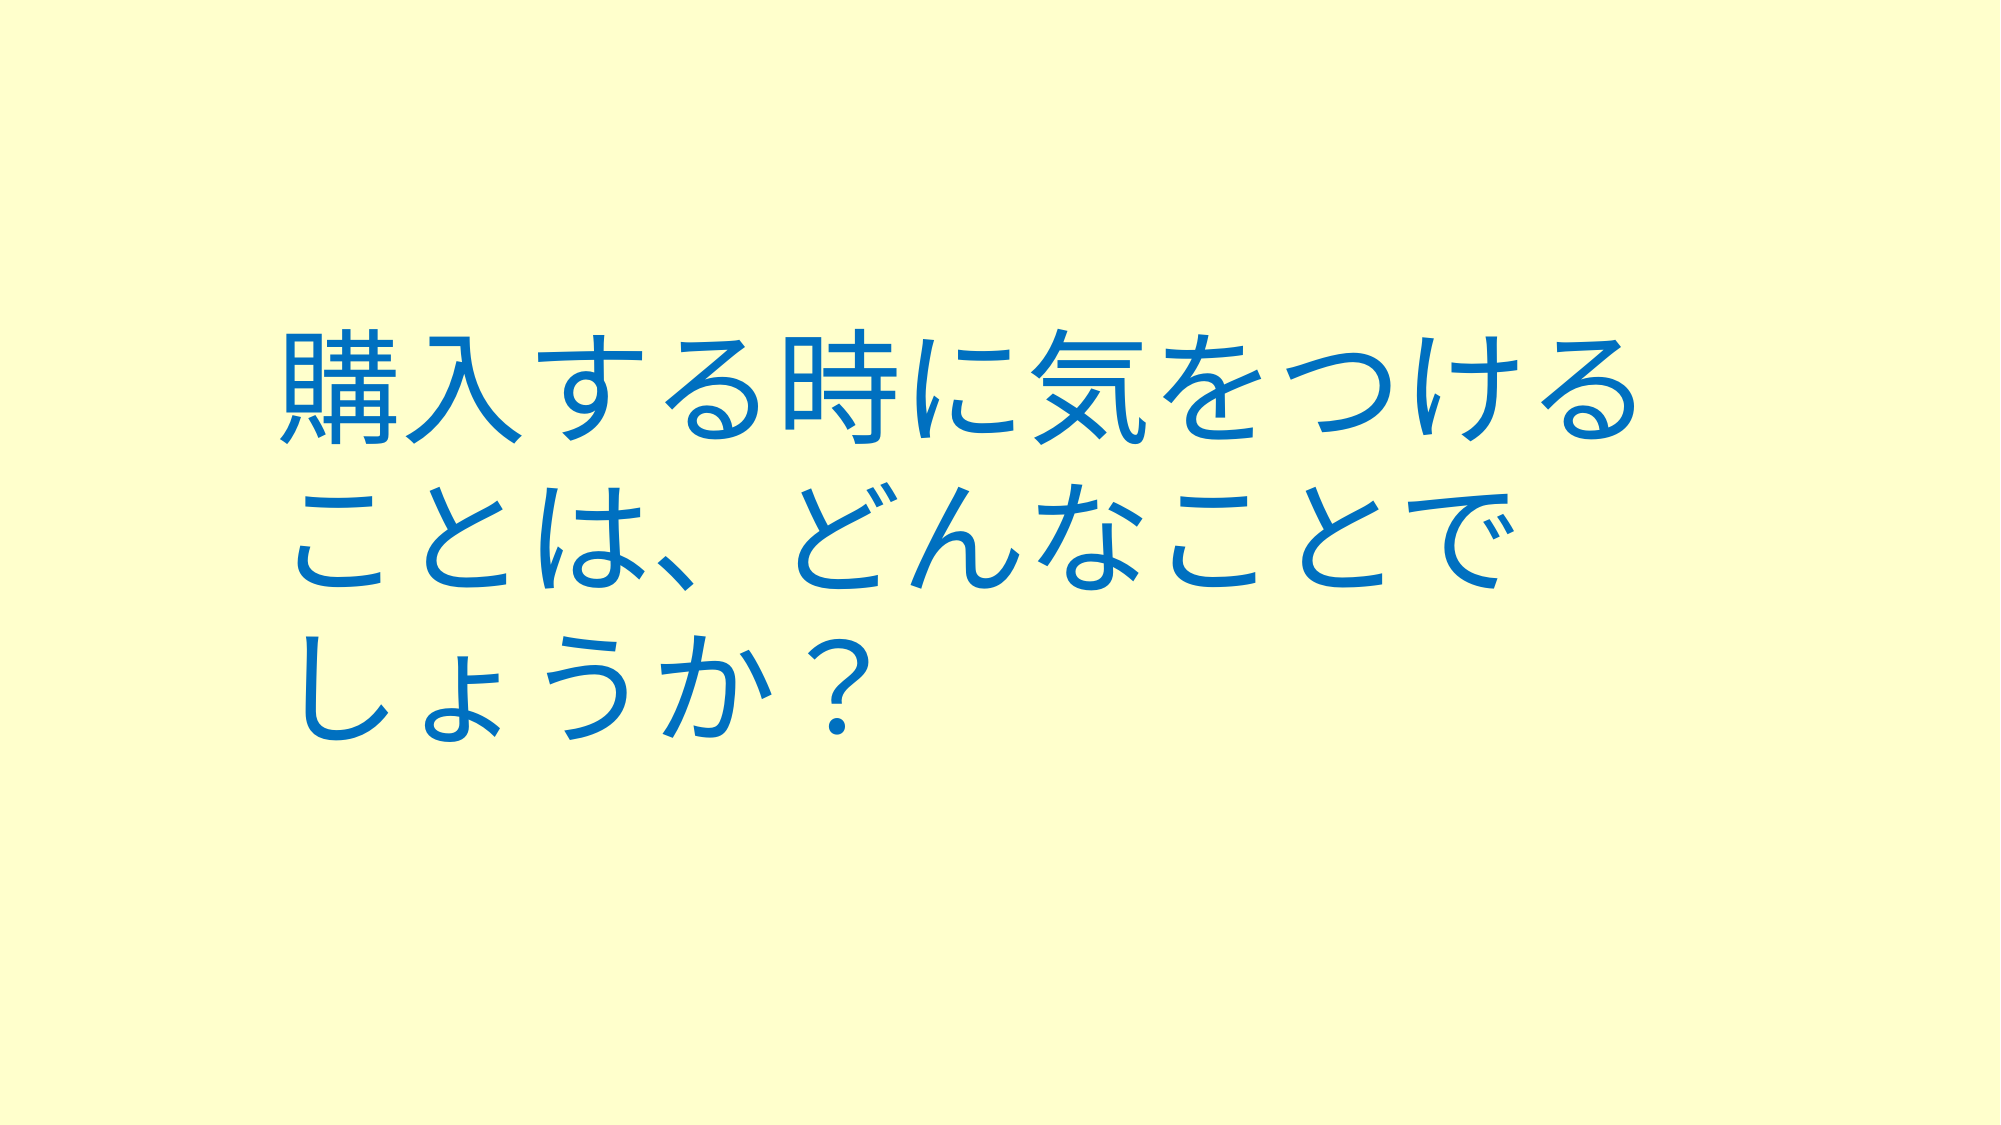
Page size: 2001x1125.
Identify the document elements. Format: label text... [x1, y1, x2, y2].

text_box 購入する時に気をつけることは、どんなことでしょうか？ [261, 302, 1739, 768]
